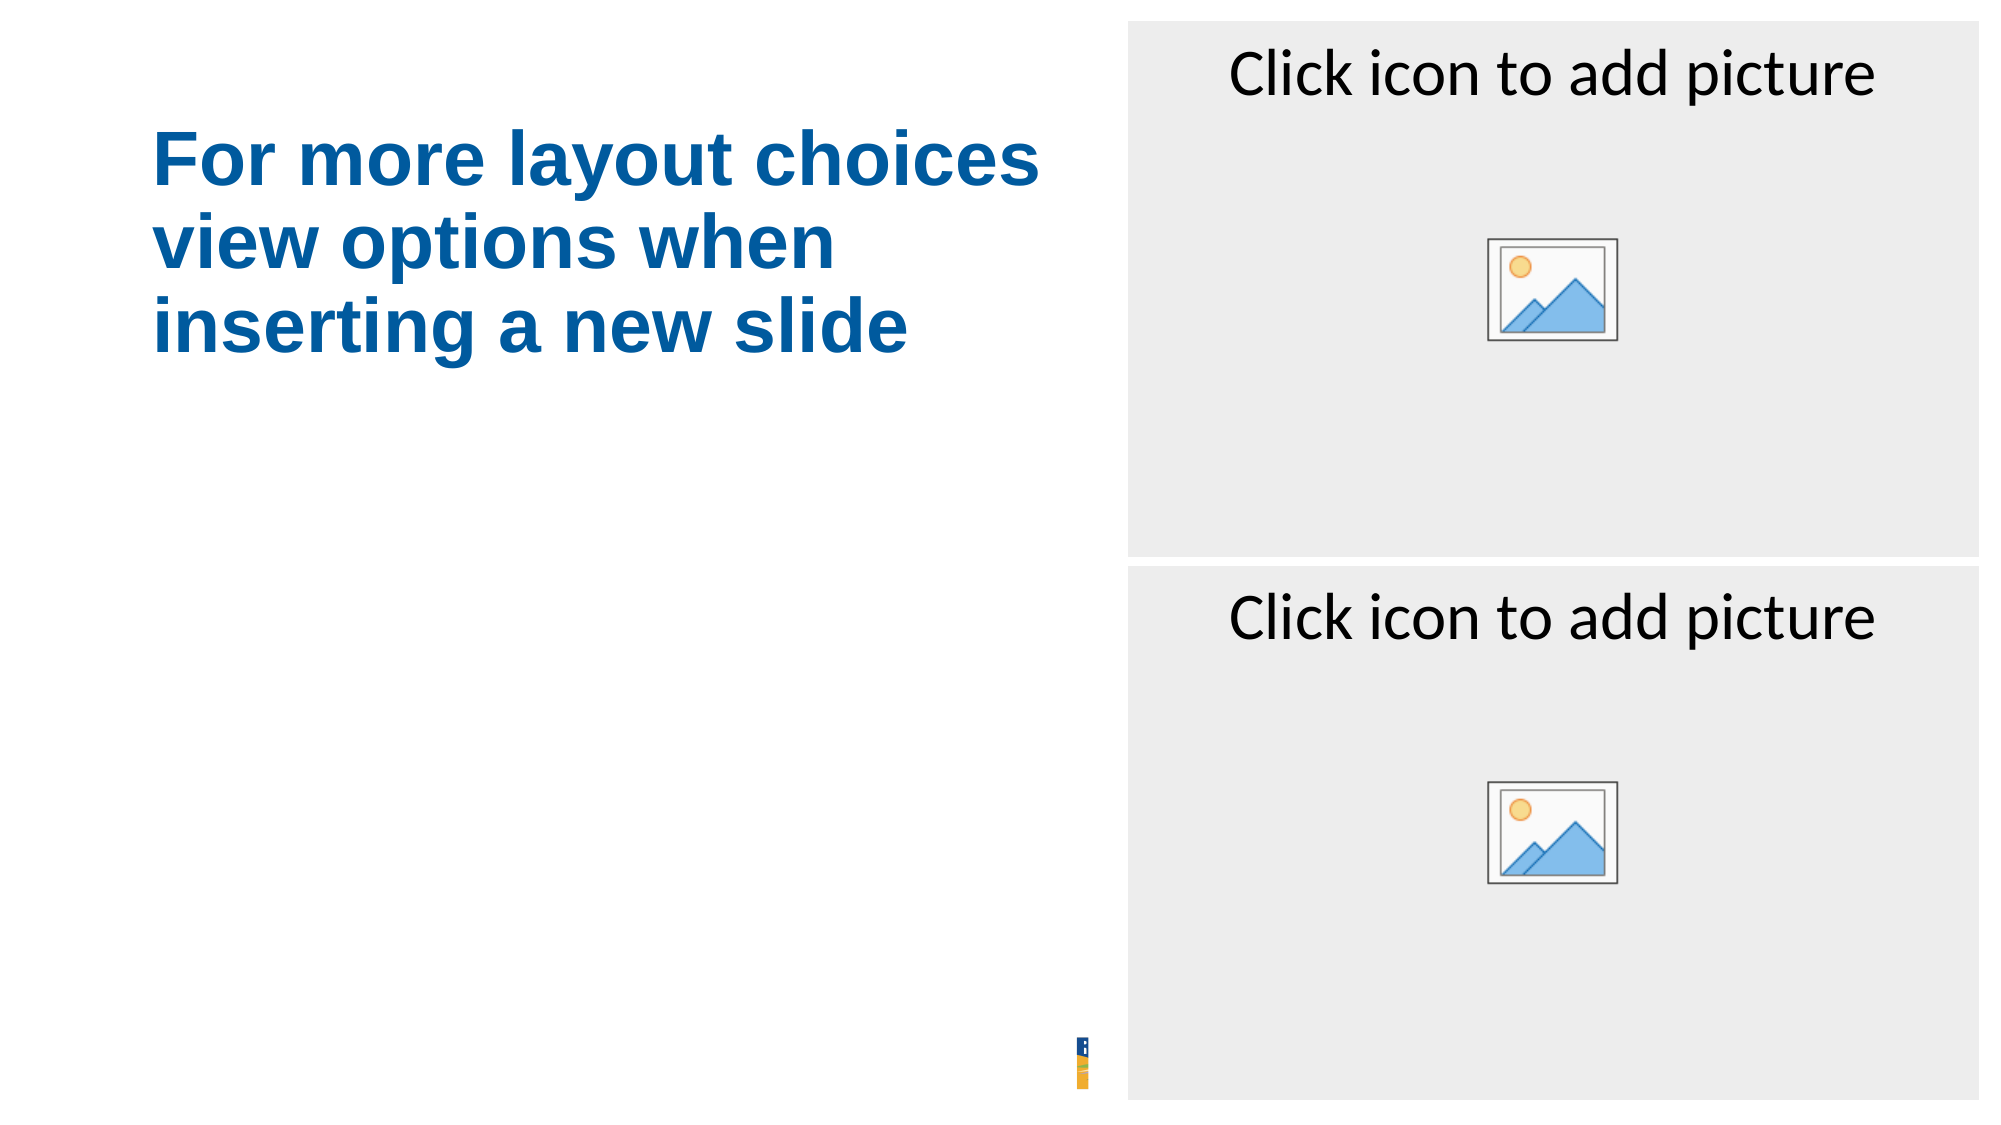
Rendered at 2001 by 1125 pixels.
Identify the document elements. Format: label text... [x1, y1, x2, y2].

picture [1127, 565, 1979, 1101]
title For more layout choices view options when inserting a new slide [137, 111, 1069, 330]
picture [1048, 992, 1942, 1123]
picture [1127, 21, 1979, 560]
